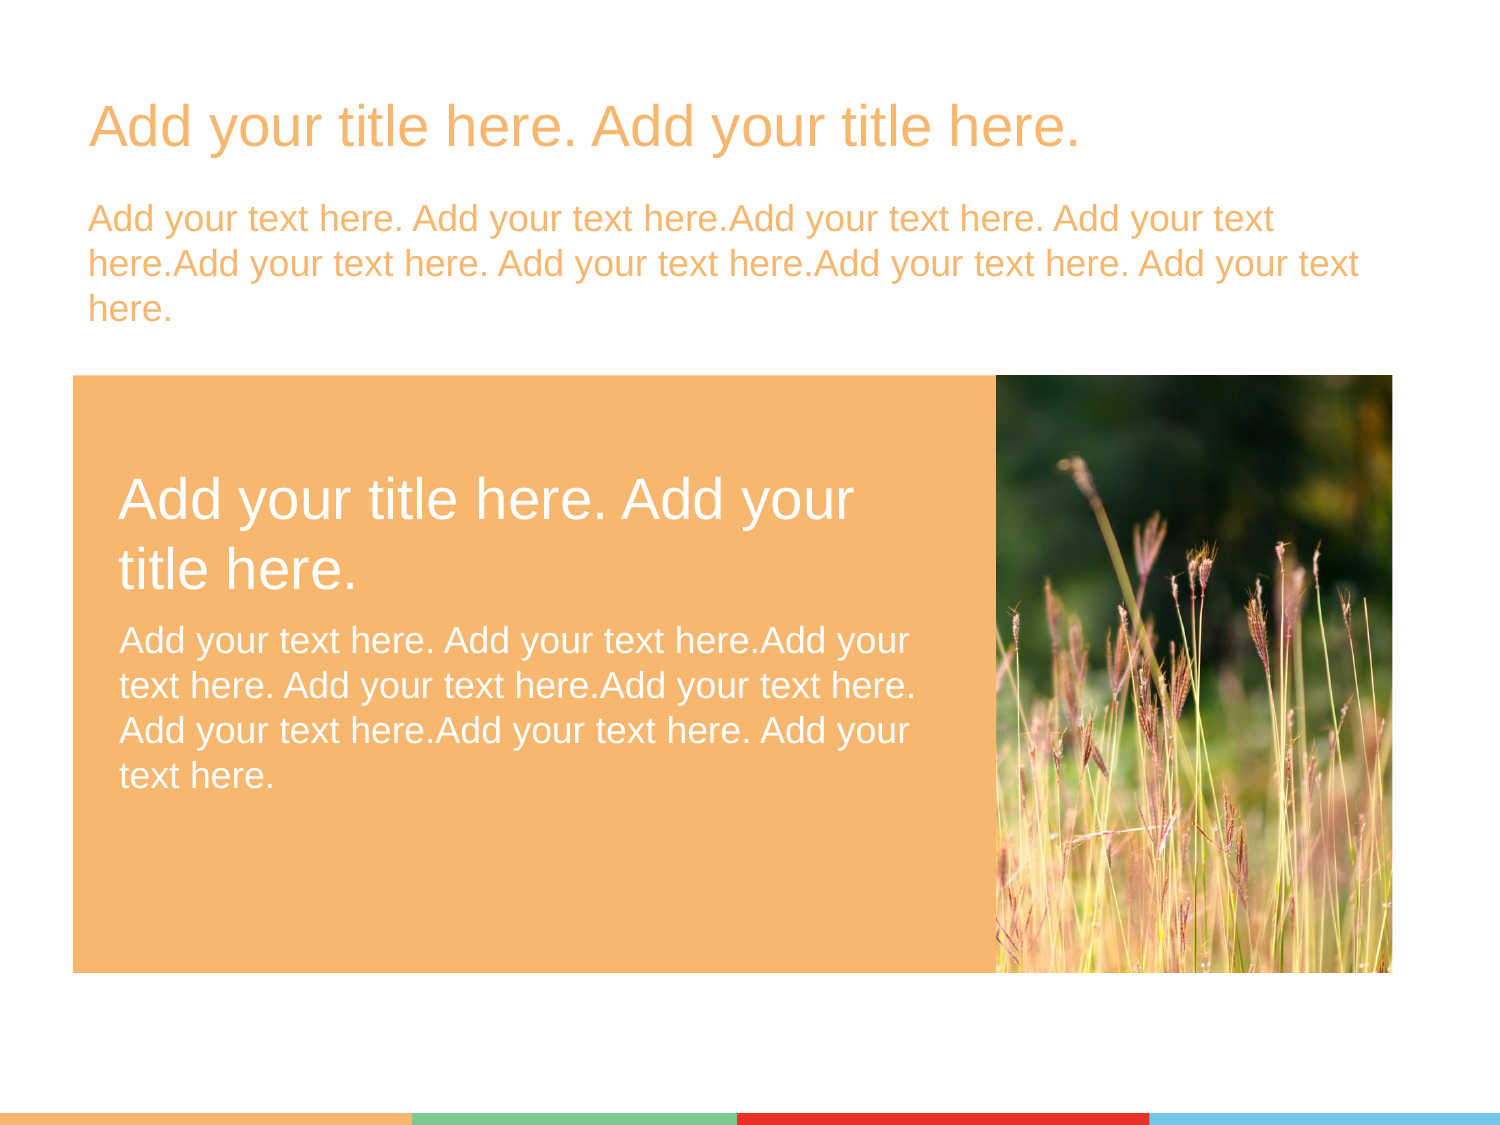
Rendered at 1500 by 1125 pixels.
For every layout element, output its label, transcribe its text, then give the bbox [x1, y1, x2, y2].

text_box Add your text here. Add your text here.Add your text here. Add your text here.Add your text here. Add your text here.Add your text here. Add your text here. [73, 186, 1393, 349]
text_box Add your title here. Add your title here. [104, 453, 962, 608]
text_box Add your title here. Add your title here. [74, 80, 1099, 166]
picture [995, 375, 1393, 974]
text_box Add your text here. Add your text here.Add your text here. Add your text here.Add your text here. Add your text here.Add your text here. Add your text here. [104, 608, 962, 895]
text_box [72, 375, 993, 973]
